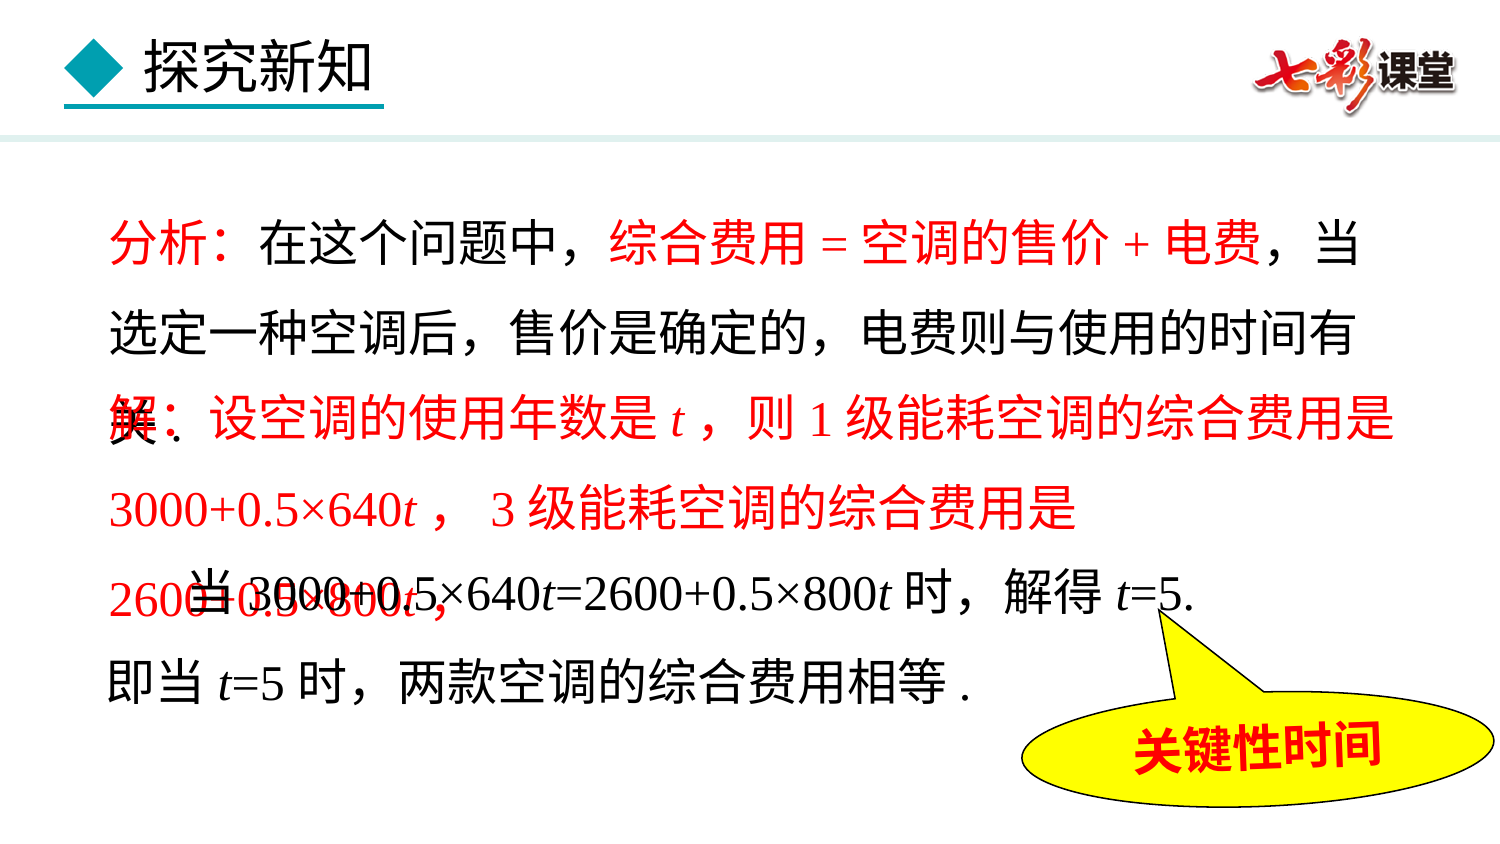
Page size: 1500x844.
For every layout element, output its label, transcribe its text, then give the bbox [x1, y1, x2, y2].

text_box 关键性时间 [1021, 609, 1494, 808]
picture [1249, 32, 1461, 118]
text_box 分析：在这个问题中，综合费用=空调的售价+电费，当选定一种空调后，售价是确定的，电费则与使用的时间有关. [93, 173, 1402, 349]
text_box 当3000+0.5×640t=2600+0.5×800t时，解得t=5. 即当t=5时，两款空调的综合费用相等. [91, 523, 1433, 718]
text_box 解：设空调的使用年数是t，则1级能耗空调的综合费用是3000+0.5×640t，3级能耗空调的综合费用是2600+0.5×800t， [93, 349, 1436, 634]
